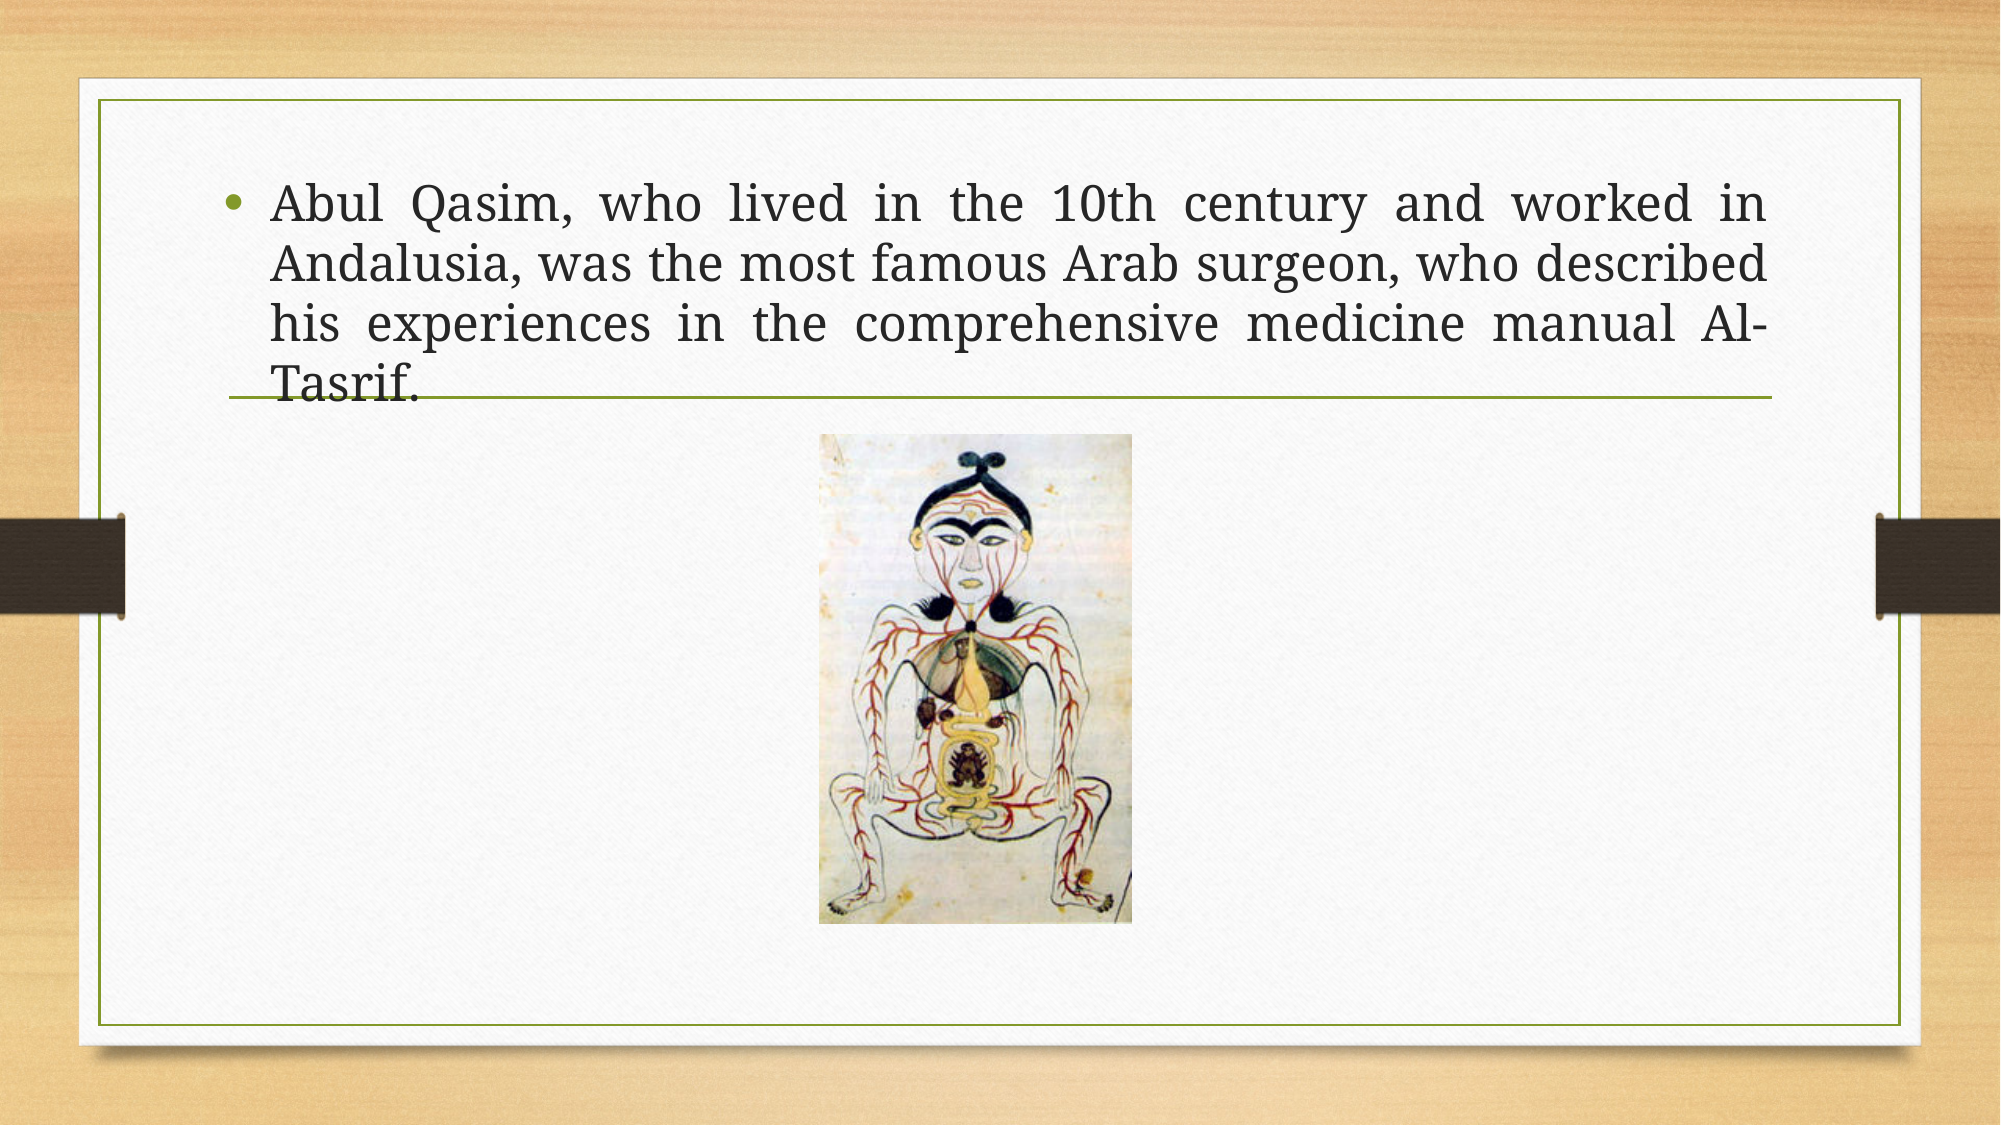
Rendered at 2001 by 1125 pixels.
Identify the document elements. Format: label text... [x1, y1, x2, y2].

list Abul Qasim, who lived in the 10th century and worked in Andalusia, was the most famous Arab surgeon, who described his experiences in the comprehensive medicine manual Al-Tasrif. [208, 163, 1784, 938]
picture [0, 0, 2001, 1125]
